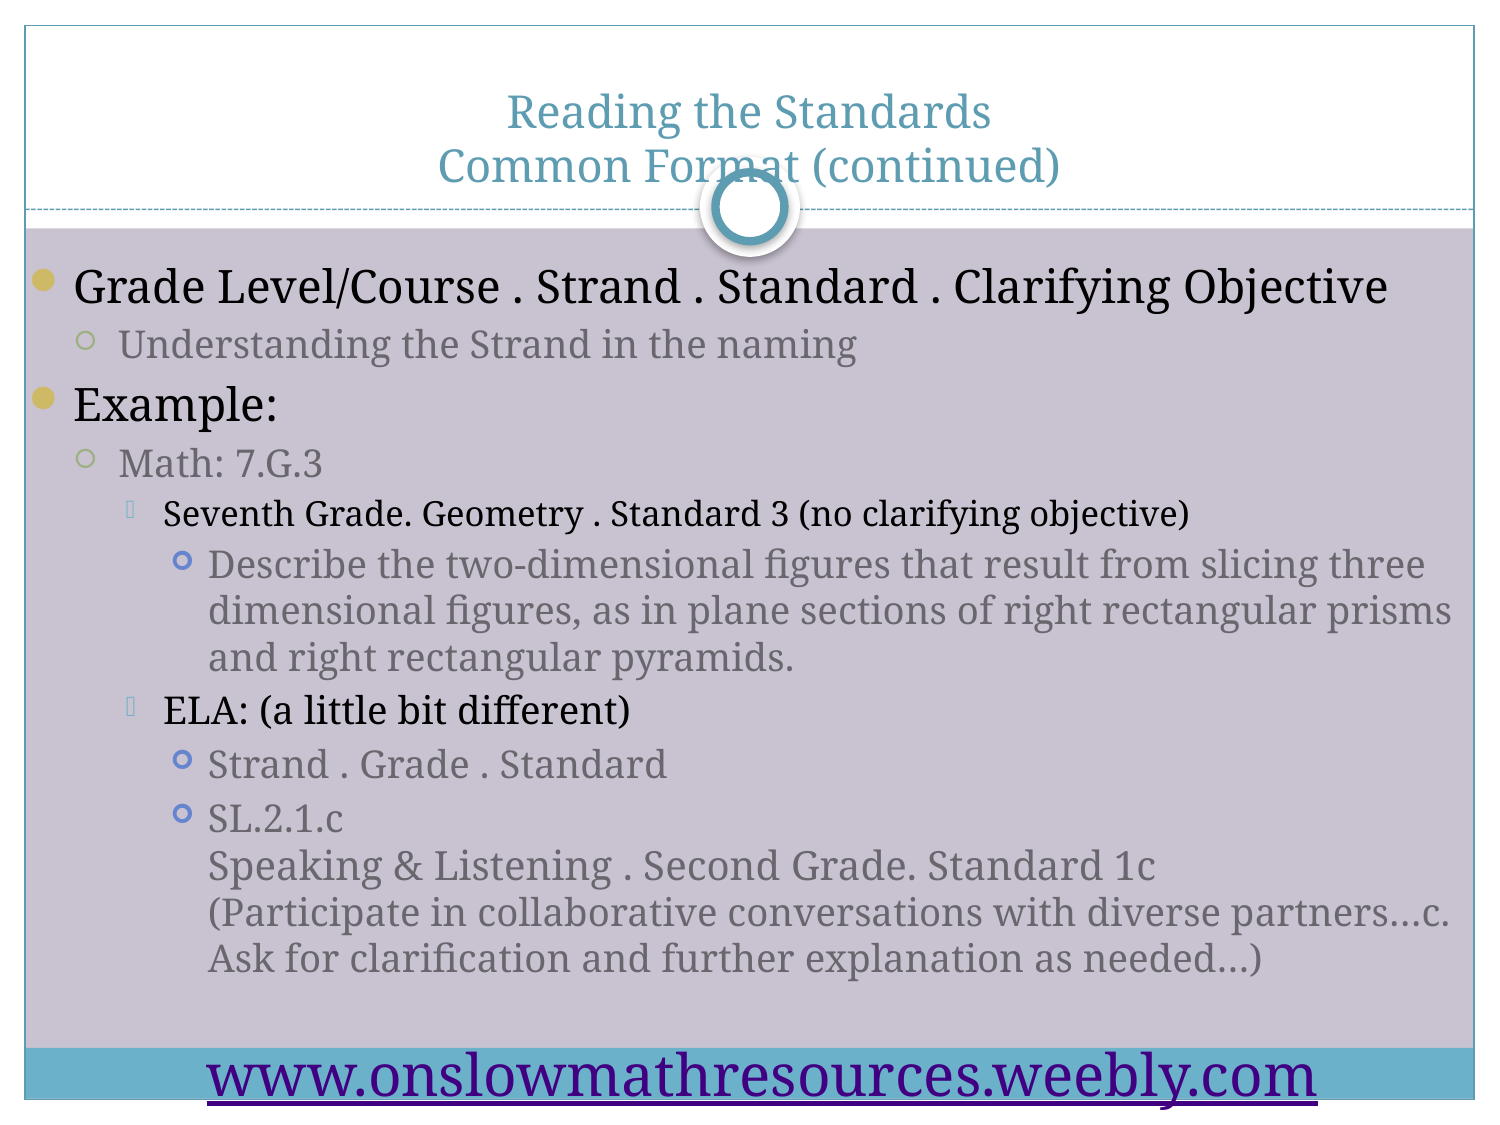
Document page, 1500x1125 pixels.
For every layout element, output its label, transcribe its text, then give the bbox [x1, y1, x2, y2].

text_box www.onslowmathresources.weebly.com [112, 1031, 1413, 1125]
list Grade Level/Course . Strand . Standard . Clarifying Objective Understanding the Strand in the naming Example: Math: 7.G.3 Seventh Grade. Geometry . Standard 3 (no clarifying objective) Describe the two-dimensional figures that result from slicing three dimensional figures, as in plane sections of right rectangular prisms and right rectangular pyramids. ELA: (a little bit different) Strand . Grade . Standard SL.2.1.c Speaking & Listening . Second Grade. Standard 1c (Participate in collaborative conversations with diverse partners…c. Ask for clarification and further explanation as needed…) [14, 250, 1500, 1001]
title Reading the Standards Common Format (continued) [49, 75, 1450, 200]
